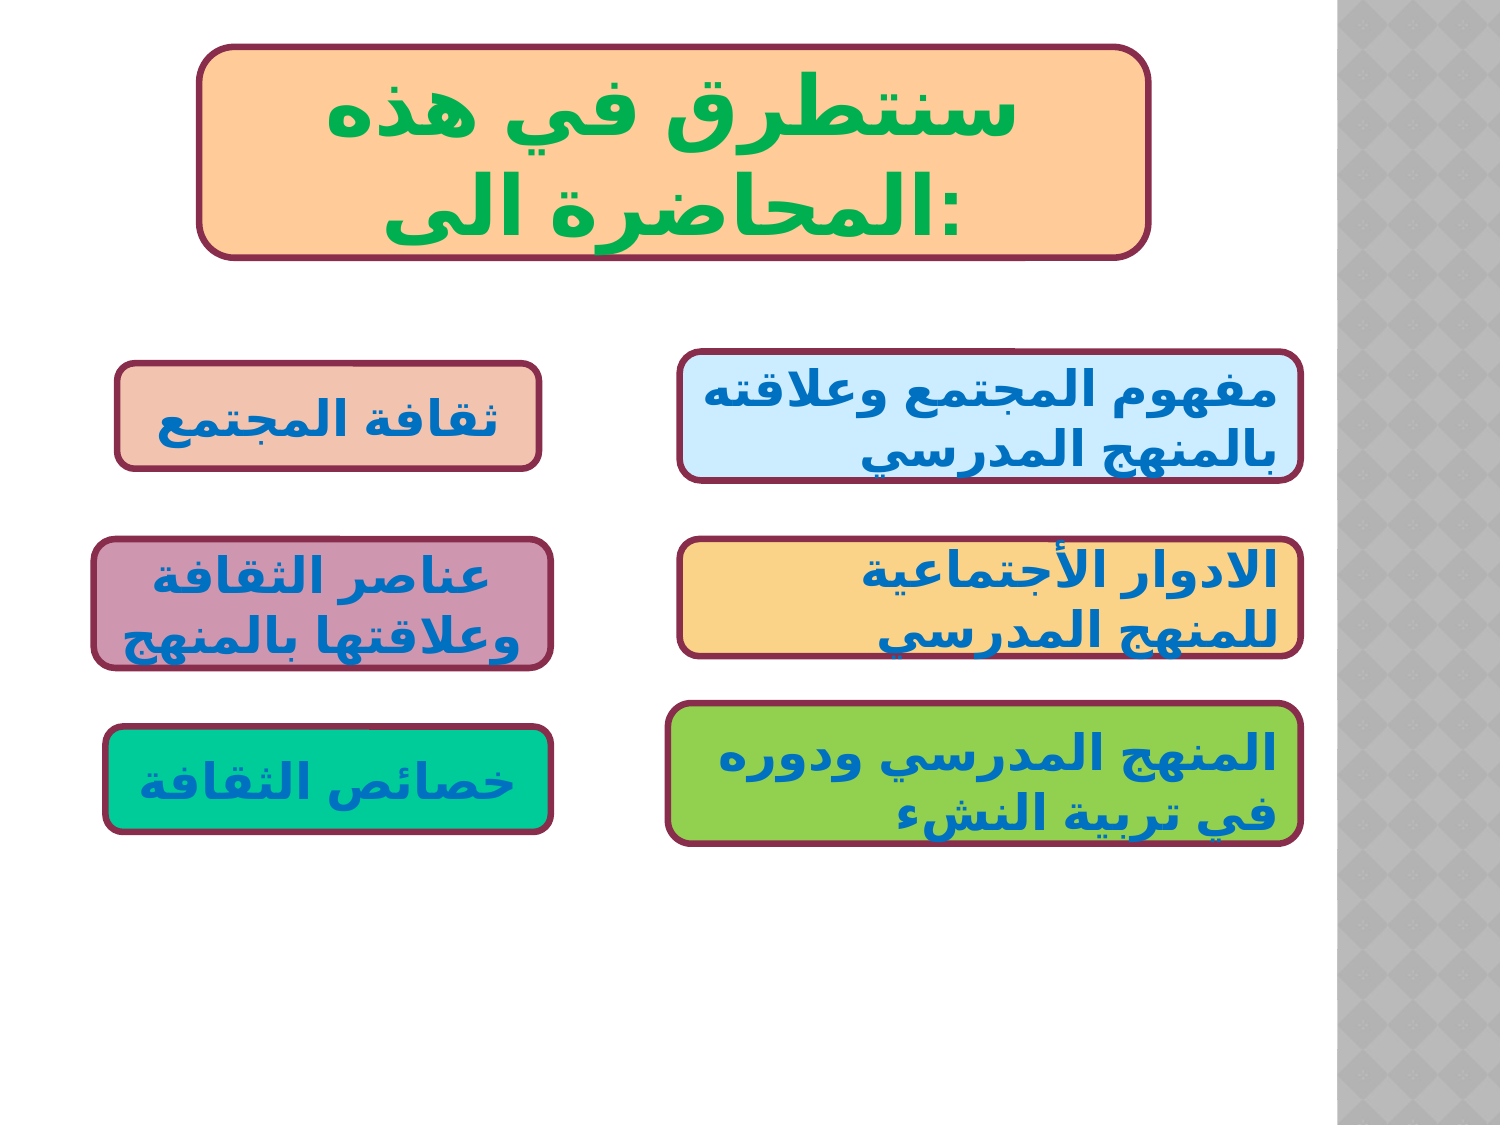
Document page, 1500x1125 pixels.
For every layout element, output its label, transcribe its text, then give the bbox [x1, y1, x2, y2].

text_box سنتطرق في هذه المحاضرة الى: [195, 43, 1152, 262]
text_box عناصر الثقافة وعلاقتها بالمنهج [90, 535, 555, 672]
text_box الادوار الأجتماعية للمنهج المدرسي [676, 535, 1305, 660]
text_box خصائص الثقافة [102, 723, 555, 836]
text_box مفهوم المجتمع وعلاقته بالمنهج المدرسي [676, 348, 1305, 484]
text_box ثقافة المجتمع [113, 359, 543, 472]
text_box المنهج المدرسي ودوره في تربية النشء [664, 699, 1305, 847]
